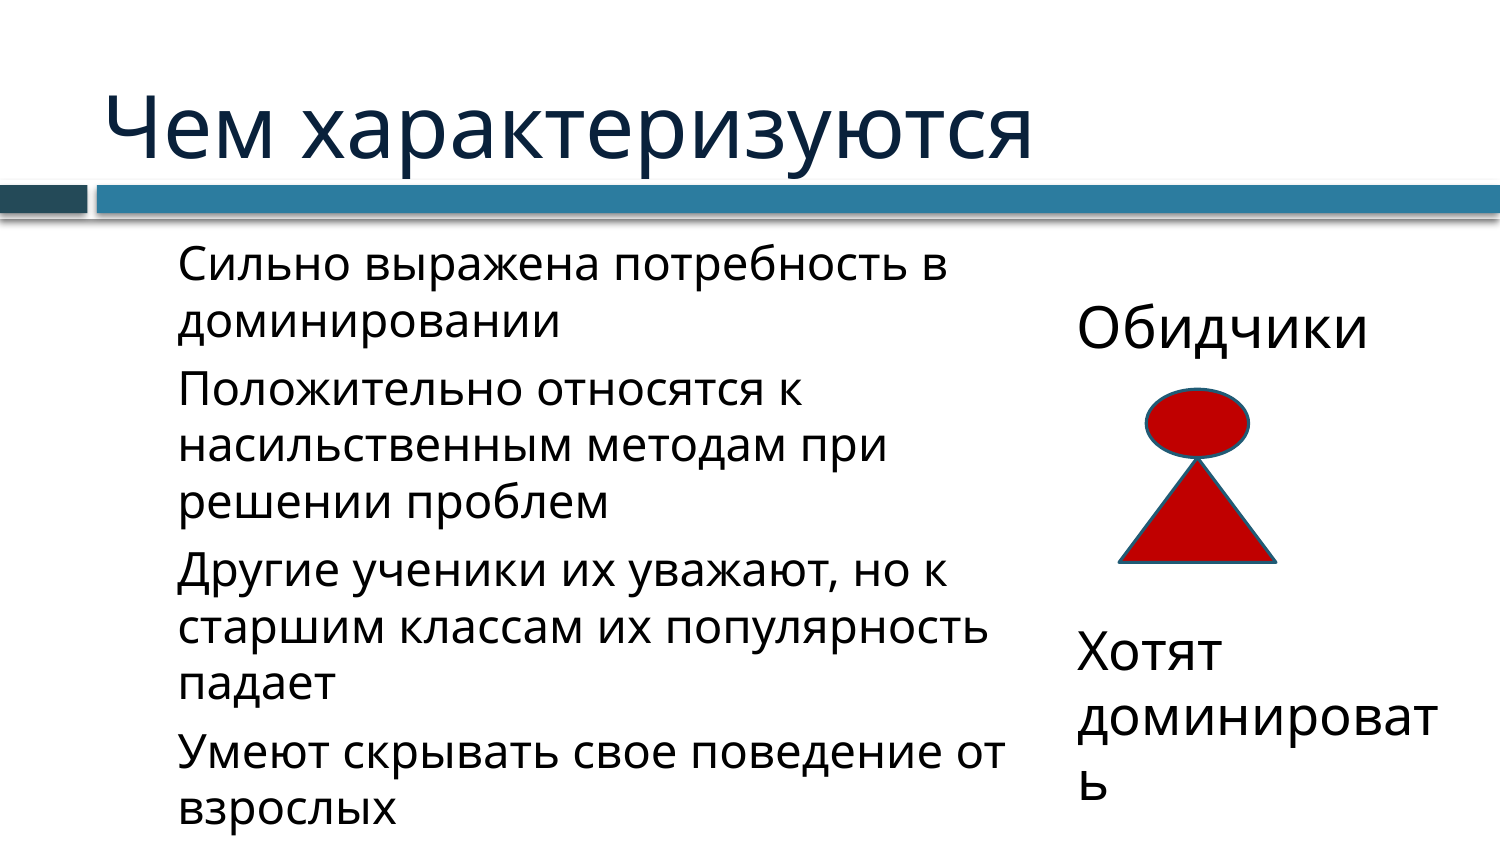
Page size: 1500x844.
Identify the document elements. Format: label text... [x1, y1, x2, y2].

list Сильно выражена потребность в доминировании Положительно относятся к насильственным методам при решении проблем Другие ученики их уважают, но к старшим классам их популярность падает Умеют скрывать свое поведение от взрослых [162, 226, 1067, 844]
text_box Хотят доминировать [1062, 609, 1463, 819]
title Чем характеризуются [87, 0, 1269, 183]
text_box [1061, 282, 1415, 563]
